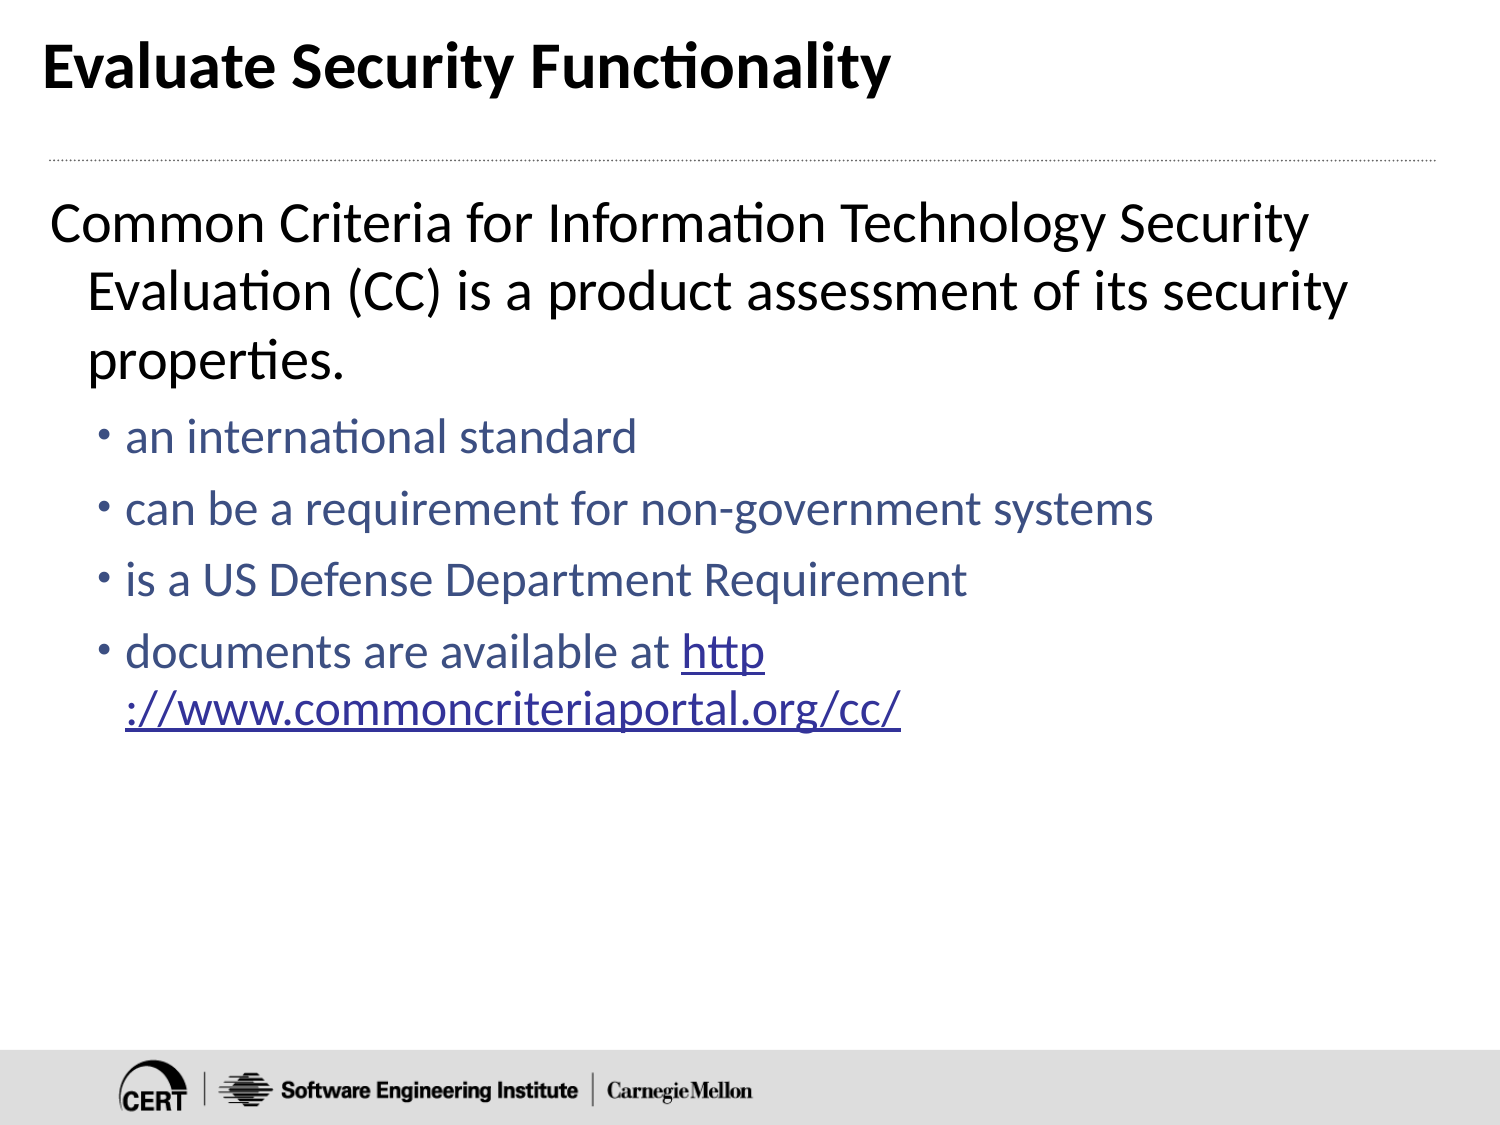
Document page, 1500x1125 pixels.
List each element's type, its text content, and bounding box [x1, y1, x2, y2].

picture [102, 1056, 765, 1117]
list Common Criteria for Information Technology Security Evaluation (CC) is a product assessment of its security properties. an international standard can be a requirement for non-government systems is a US Defense Department Requirement documents are available at http://www.commoncriteriaportal.org/cc/ [49, 187, 1438, 1001]
title Evaluate Security Functionality [42, 37, 1434, 155]
